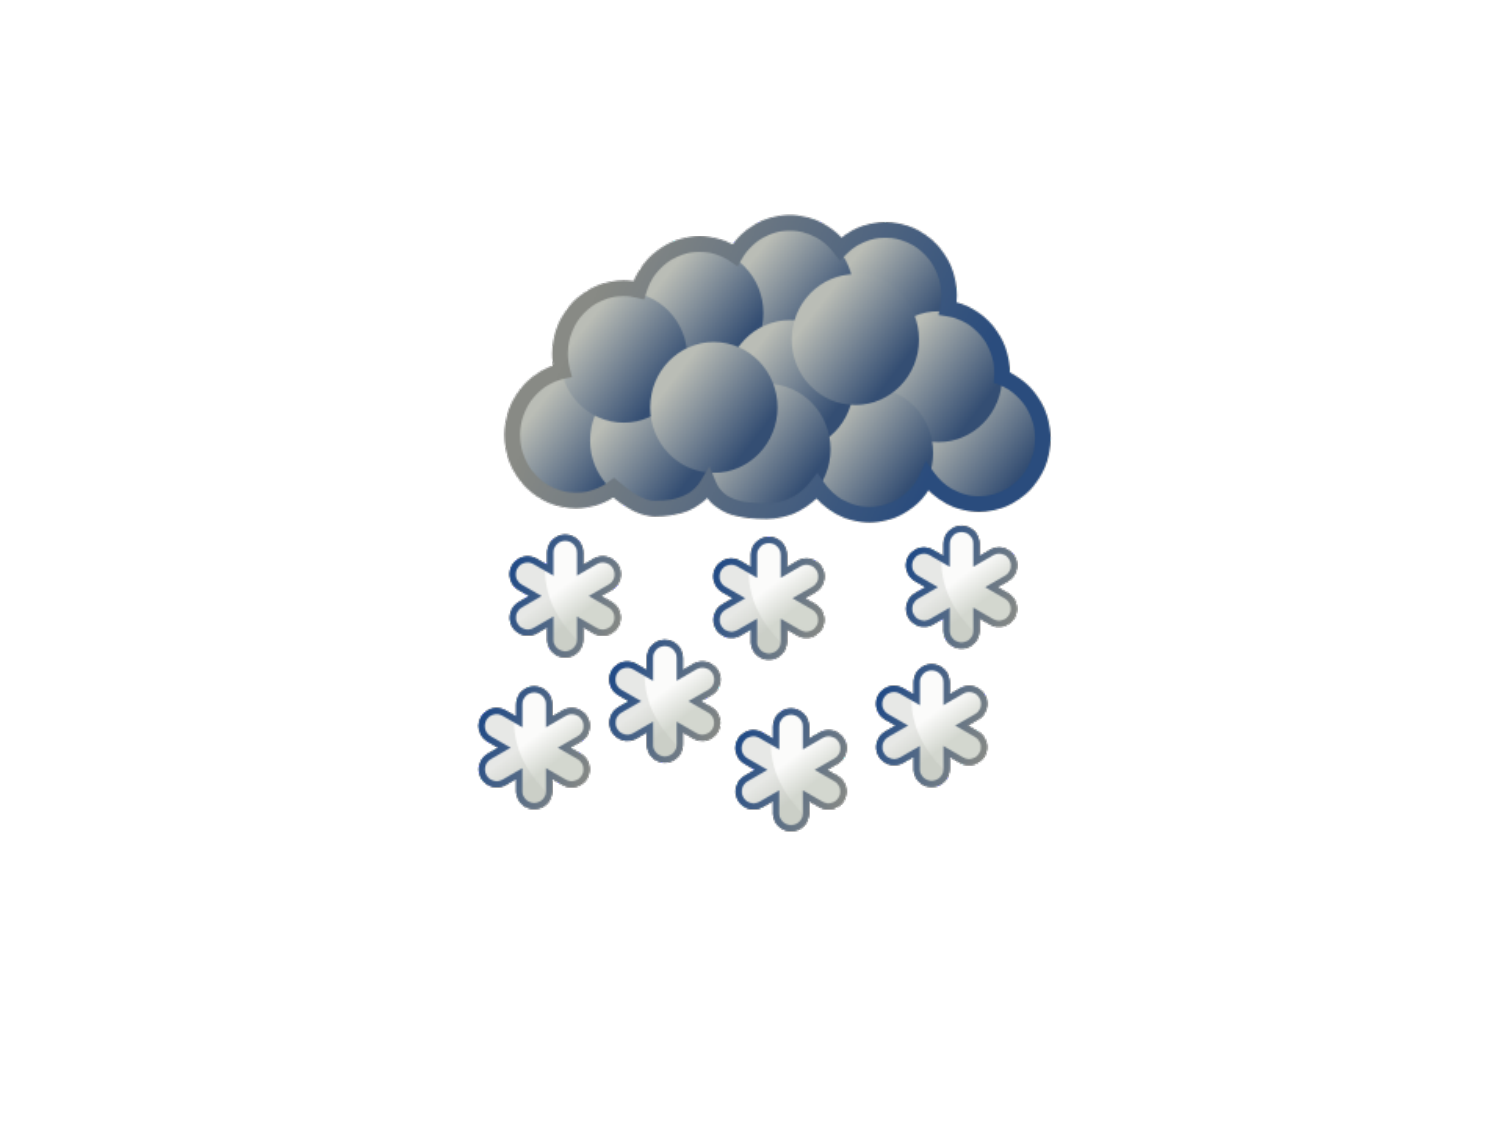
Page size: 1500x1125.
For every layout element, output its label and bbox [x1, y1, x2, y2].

picture [412, 199, 1068, 855]
